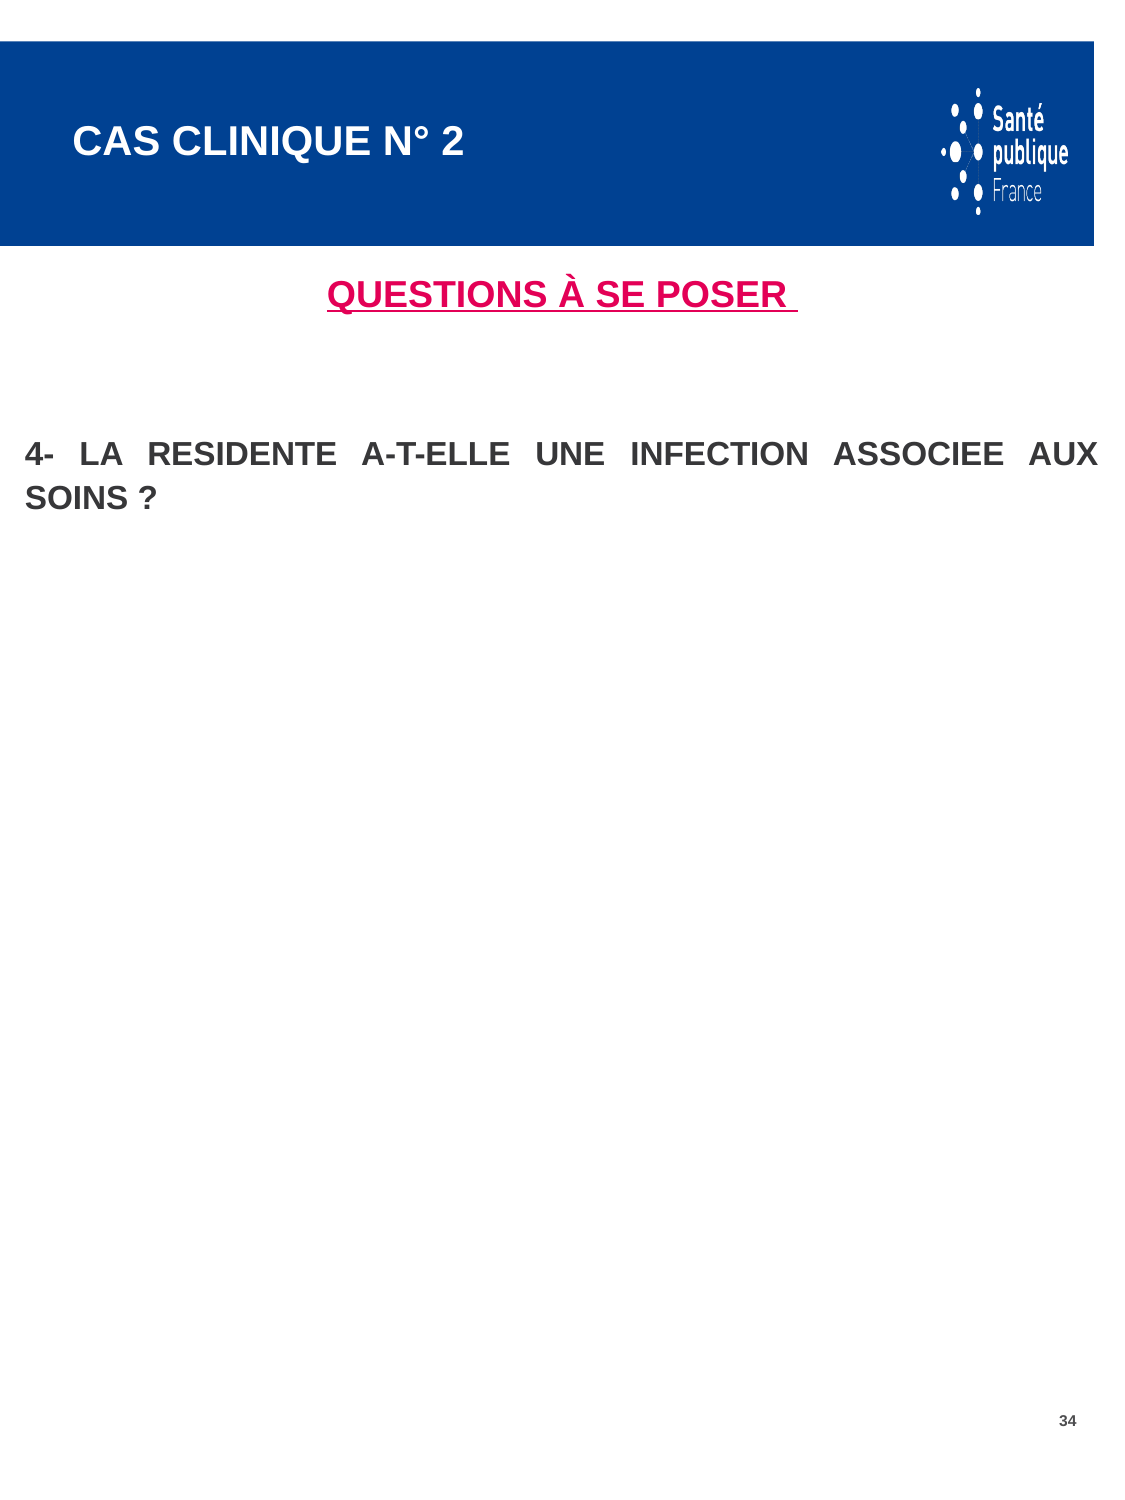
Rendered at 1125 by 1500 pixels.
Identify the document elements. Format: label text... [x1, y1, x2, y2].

list Questions à se poser 4- LA RESIDENTE A-T-ELLE UNE INFECTION ASSOCIEE aux soins ? [19, 265, 1106, 1483]
title Cas clinique n° 2 [66, 41, 908, 246]
picture [941, 88, 1068, 215]
